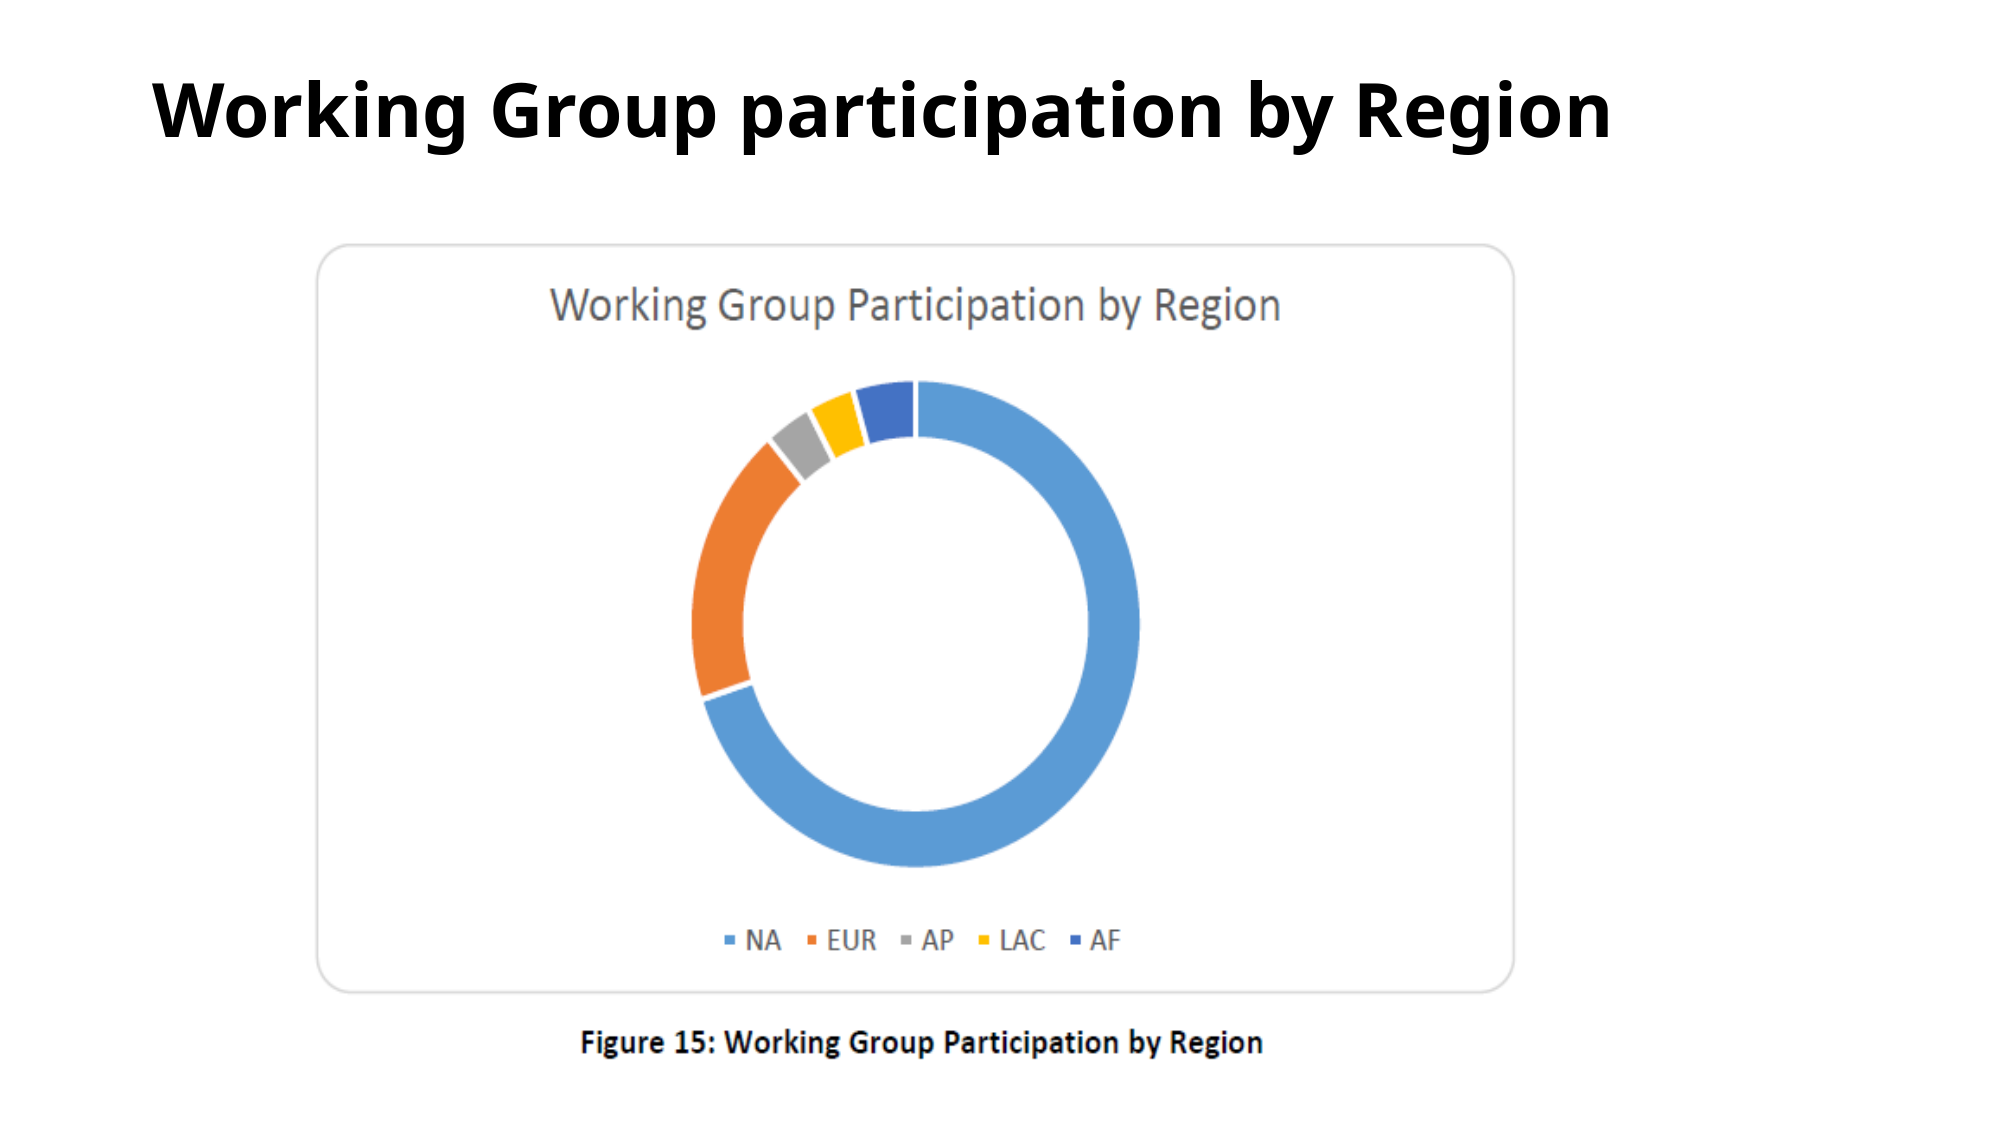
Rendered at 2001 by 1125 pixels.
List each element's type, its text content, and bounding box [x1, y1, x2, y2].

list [113, 186, 1681, 1078]
title Working Group participation by Region [137, 4, 1863, 222]
